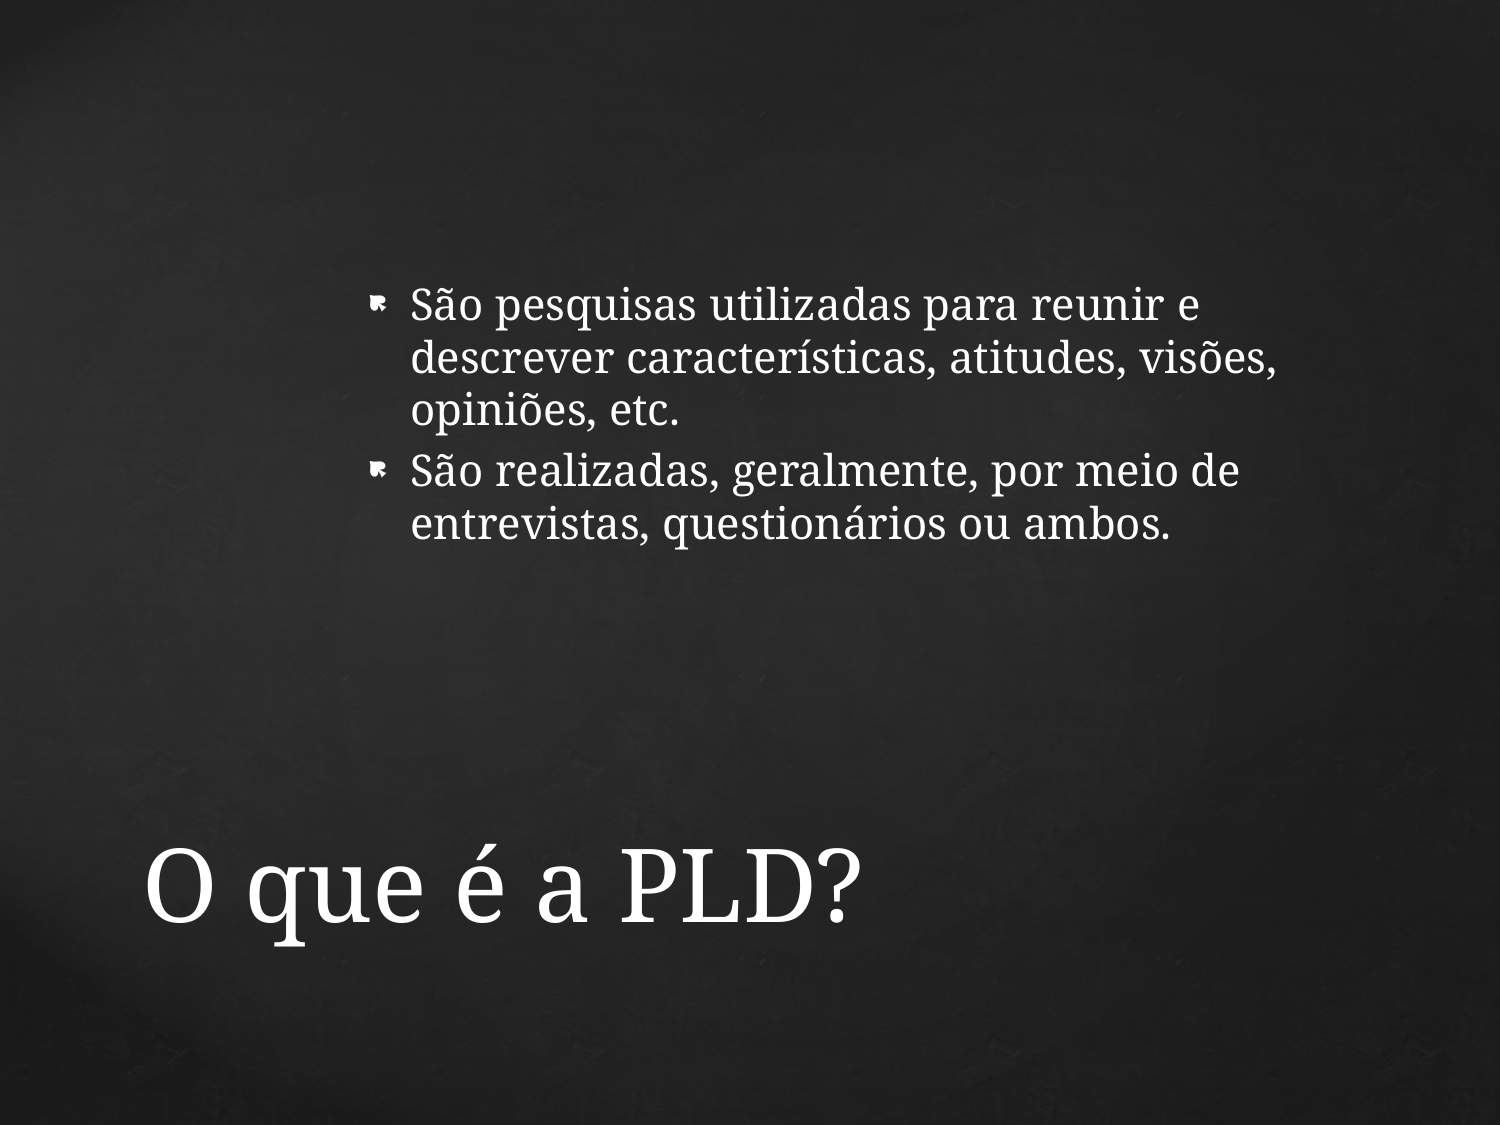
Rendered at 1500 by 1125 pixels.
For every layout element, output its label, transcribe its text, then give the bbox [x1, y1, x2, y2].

list São pesquisas utilizadas para reunir e descrever características, atitudes, visões, opiniões, etc. São realizadas, geralmente, por meio de entrevistas, questionários ou ambos. [350, 112, 1350, 713]
title O que é a PLD? [127, 800, 1365, 950]
